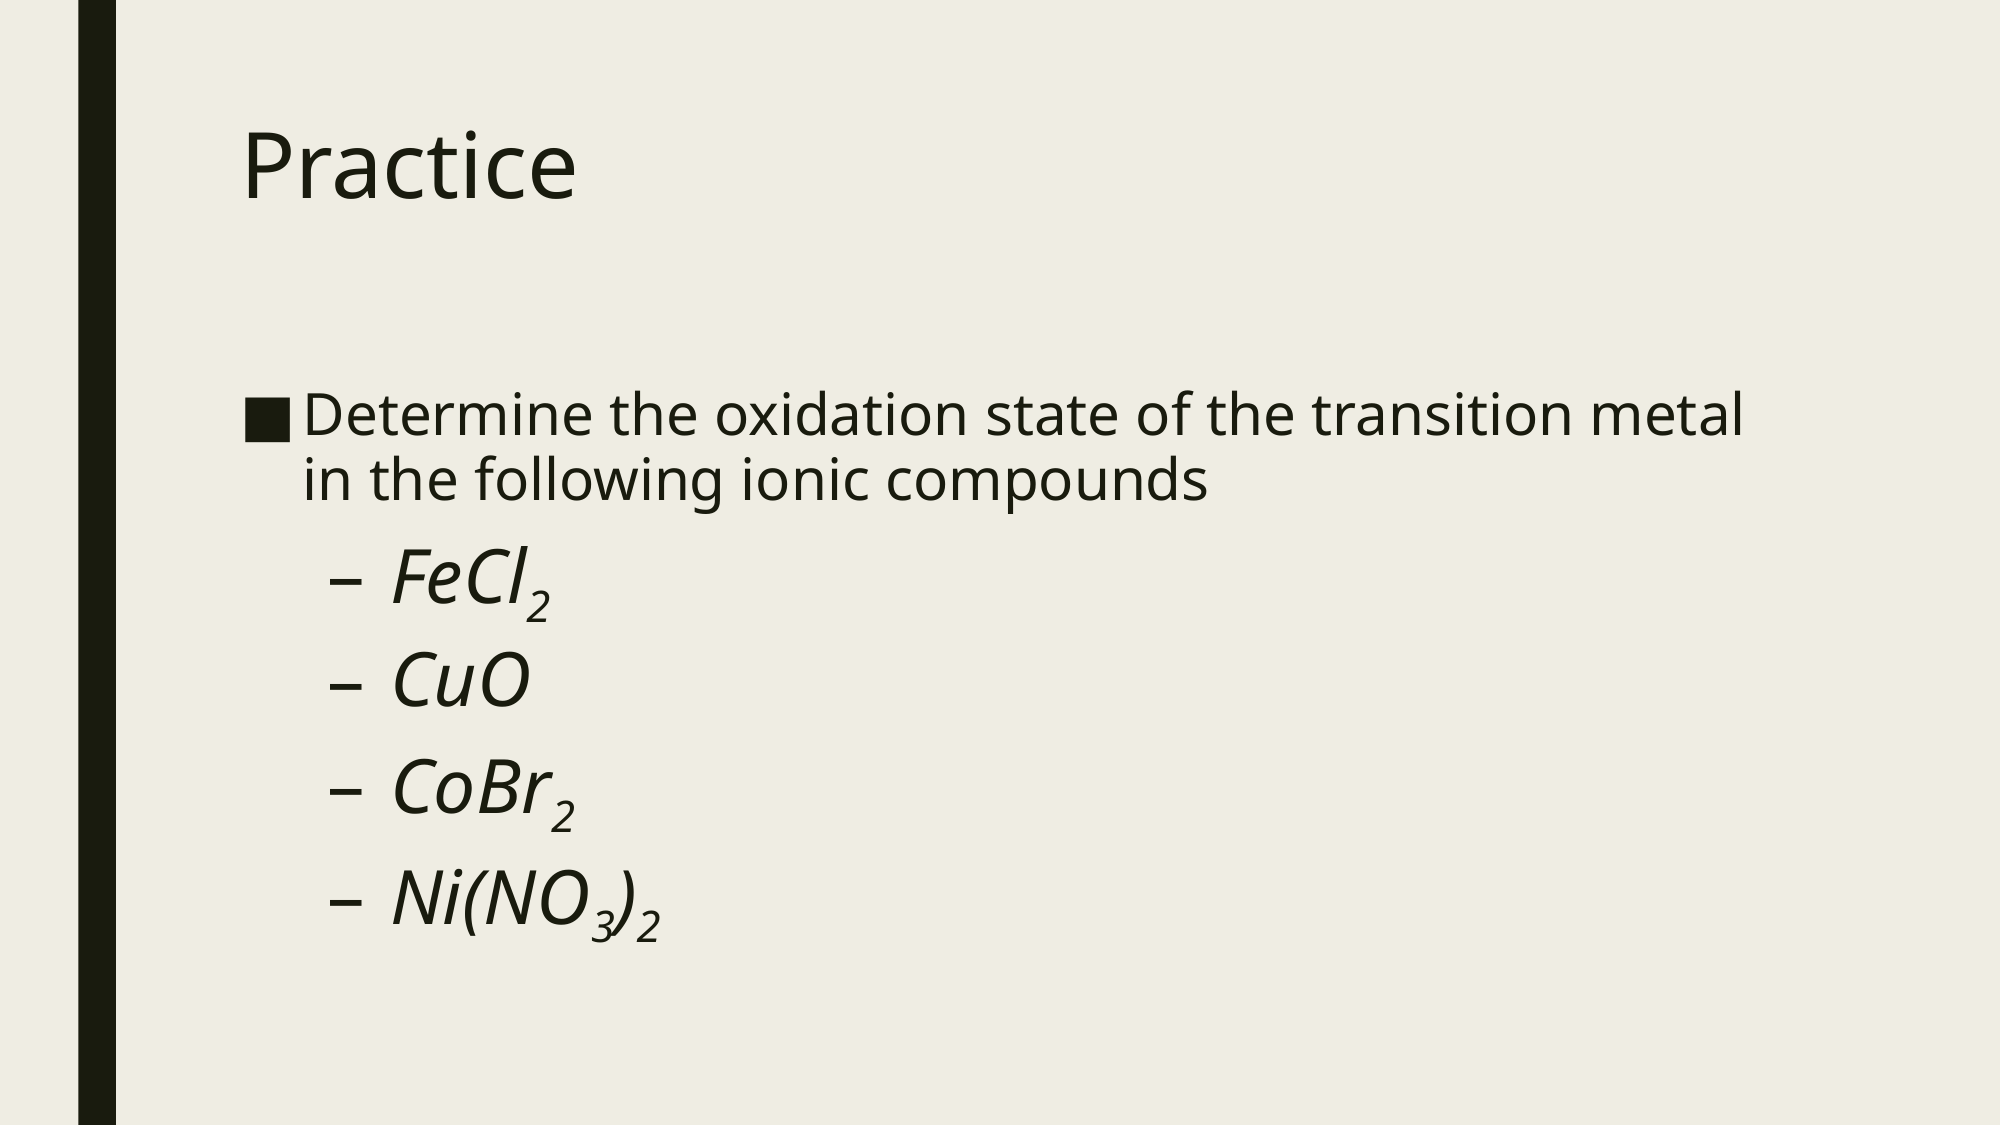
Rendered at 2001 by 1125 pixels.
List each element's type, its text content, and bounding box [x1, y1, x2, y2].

title Practice [225, 112, 1800, 357]
list Determine the oxidation state of the transition metal in the following ionic compounds FeCl2 CuO CoBr2 Ni(NO3)2 [225, 375, 1800, 963]
